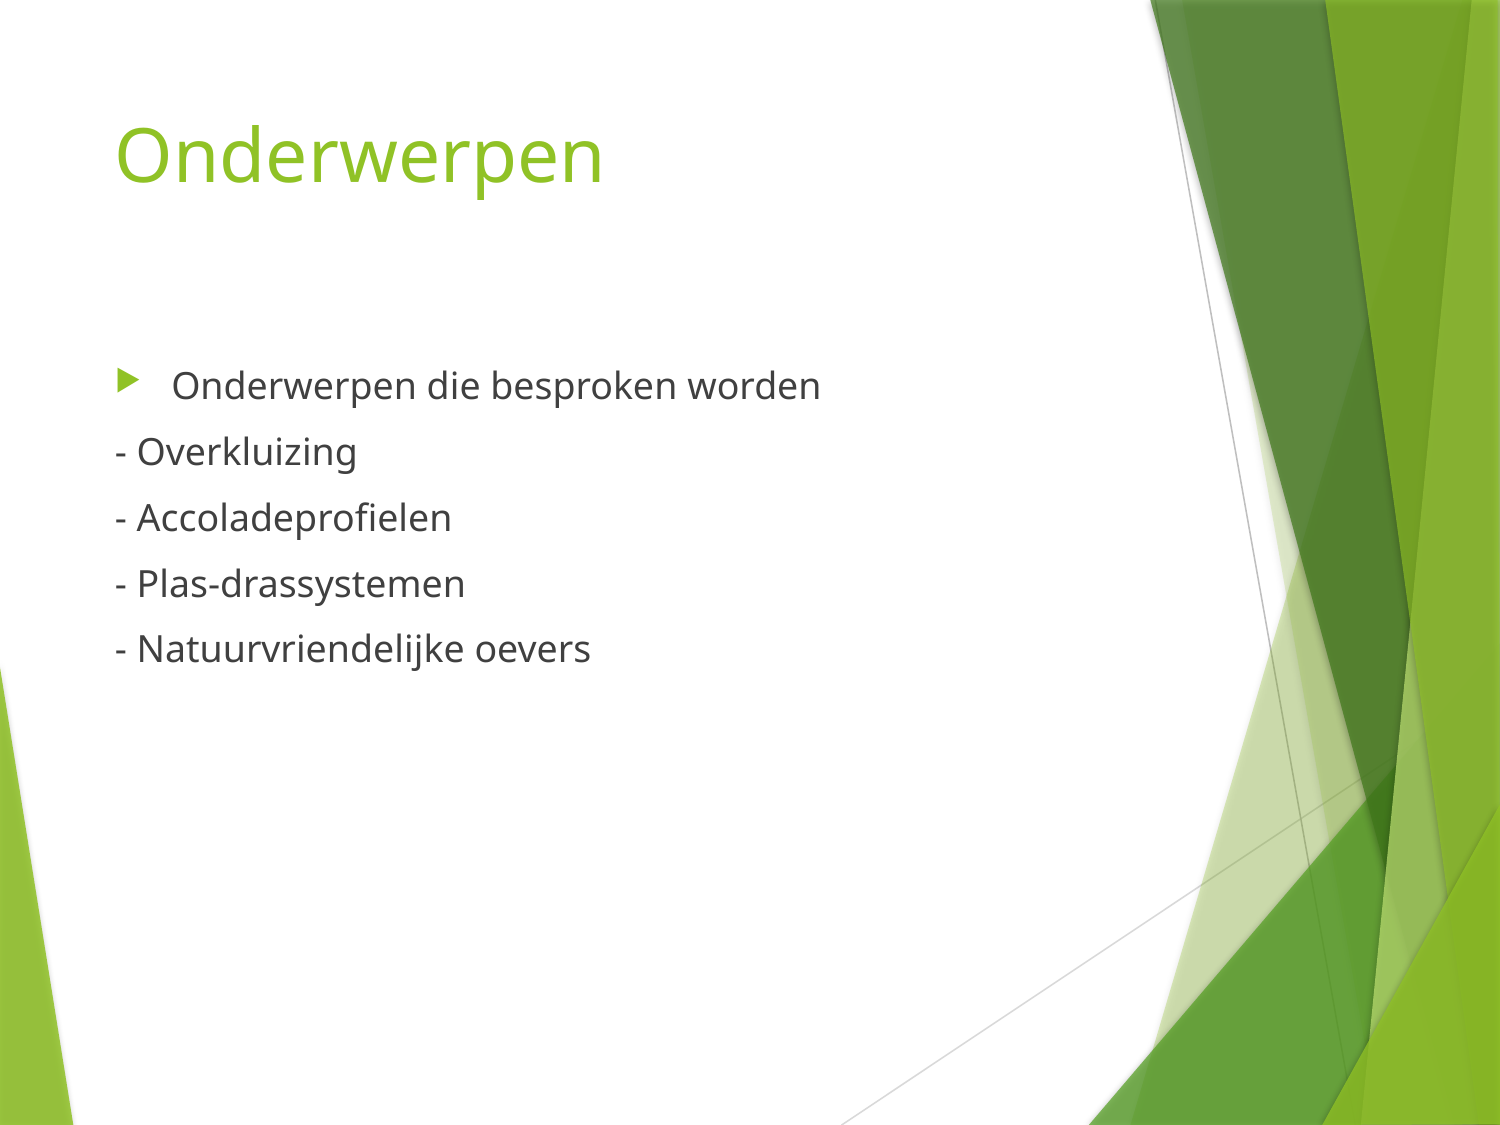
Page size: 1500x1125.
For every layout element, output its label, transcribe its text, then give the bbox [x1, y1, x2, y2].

title Onderwerpen [99, 99, 1142, 317]
list Onderwerpen die besproken worden - Overkluizing - Accoladeprofielen - Plas-drassystemen - Natuurvriendelijke oevers [99, 354, 1142, 992]
